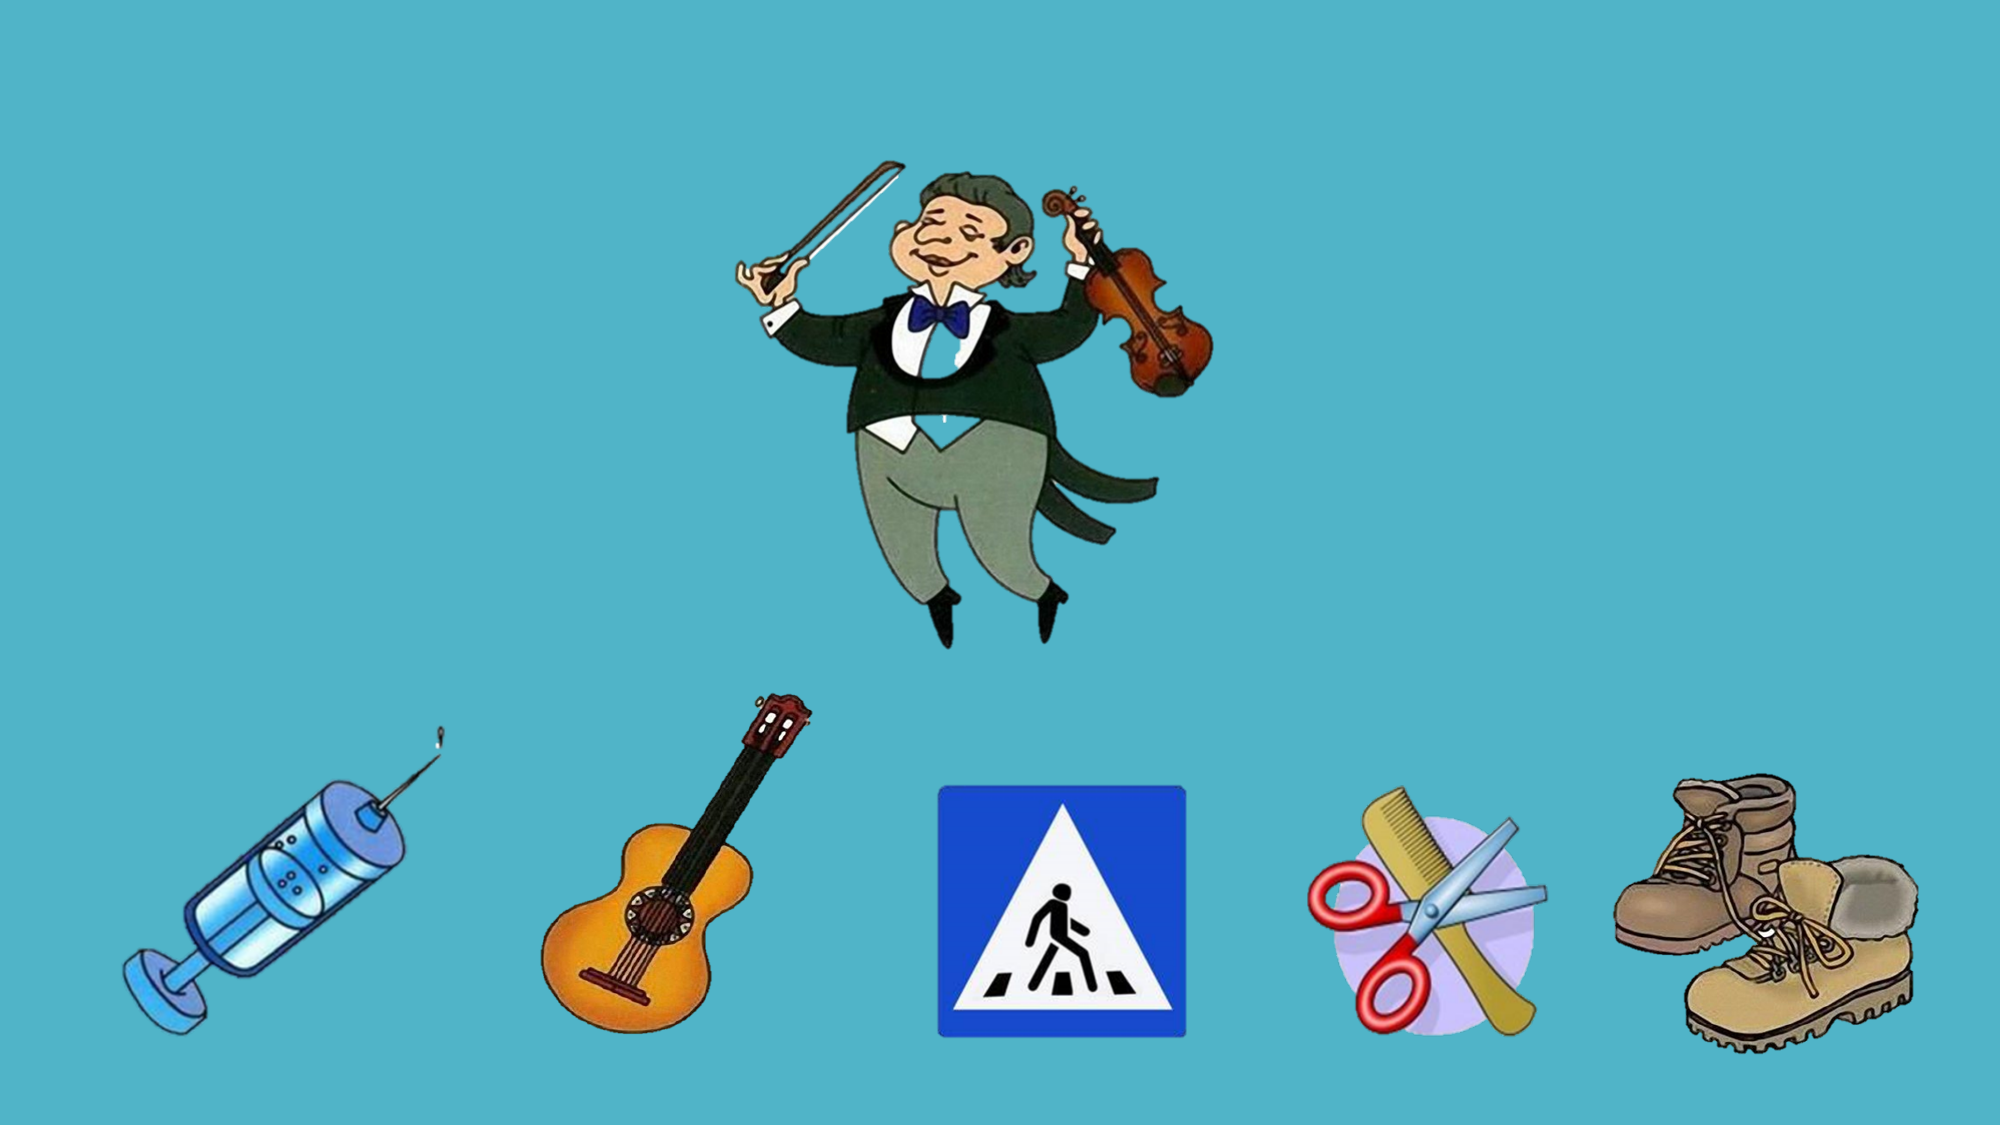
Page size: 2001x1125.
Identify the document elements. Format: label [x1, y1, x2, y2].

picture [723, 142, 1230, 666]
picture [1593, 762, 1928, 1060]
picture [528, 677, 824, 1038]
picture [935, 780, 1187, 1042]
picture [1299, 774, 1564, 1048]
picture [116, 702, 463, 1051]
